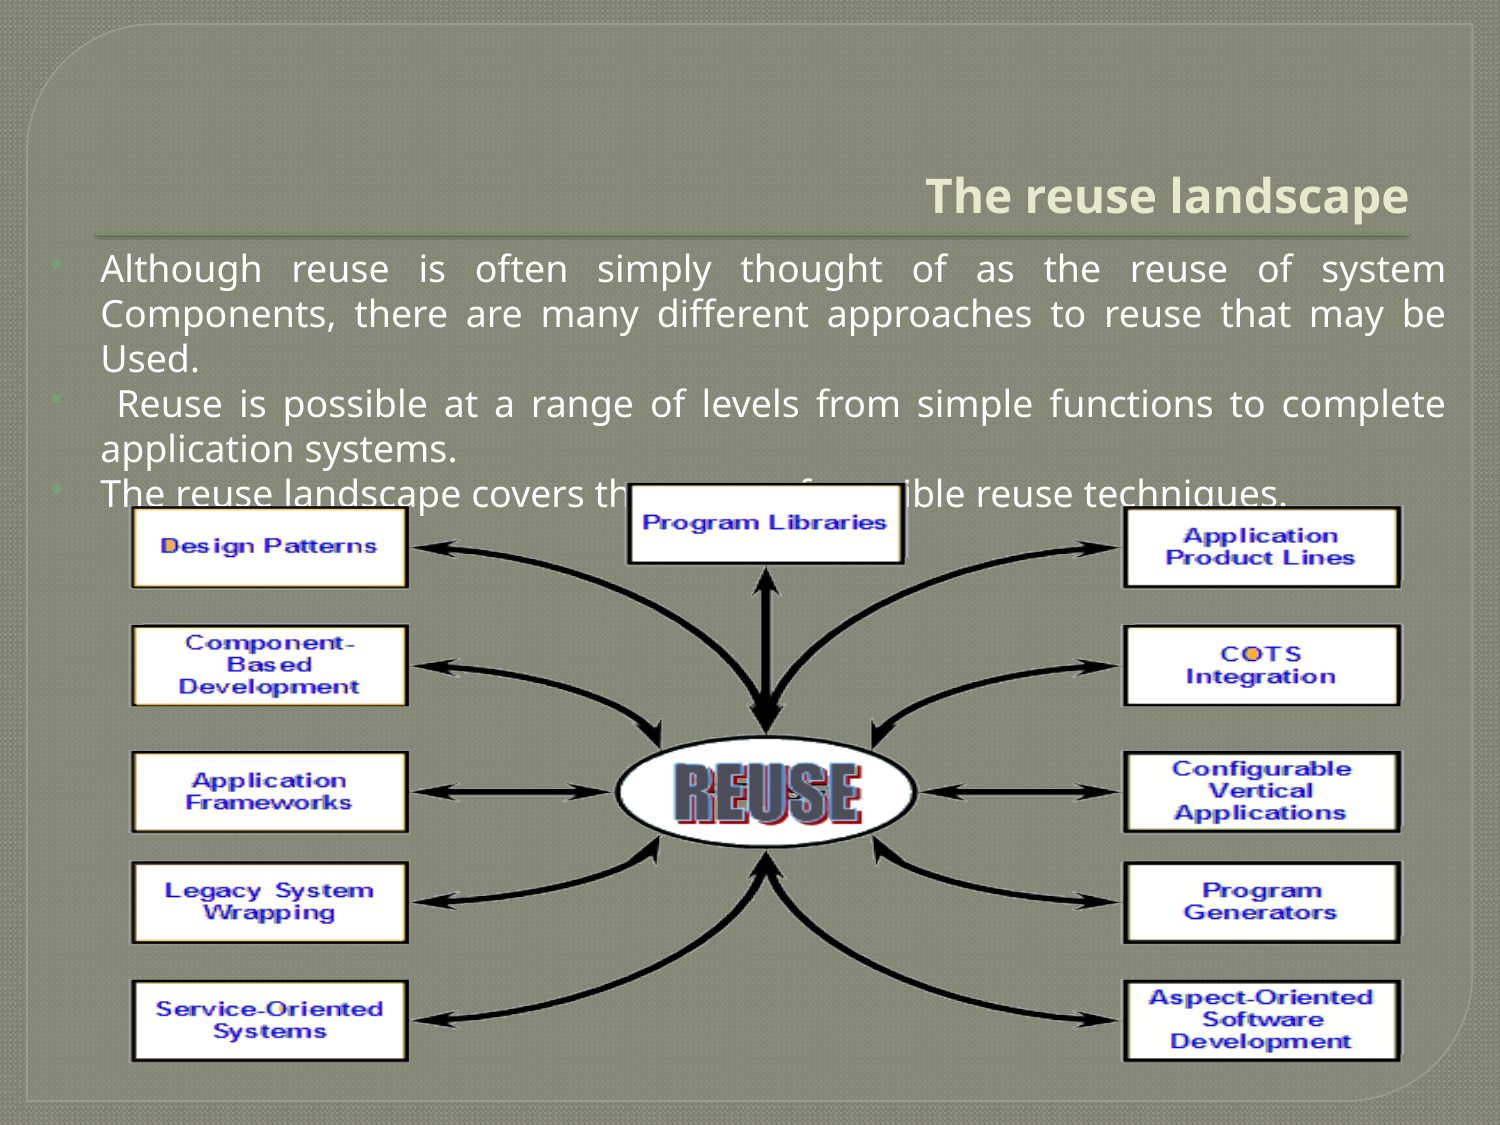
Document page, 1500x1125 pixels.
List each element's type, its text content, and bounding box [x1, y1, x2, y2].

list Although reuse is often simply thought of as the reuse of system Components, there are many different approaches to reuse that may be Used. Reuse is possible at a range of levels from simple functions to complete application systems. The reuse landscape covers the range of possible reuse techniques. [37, 237, 1463, 493]
title The reuse landscape [75, 99, 1425, 237]
picture [74, 449, 1451, 1088]
